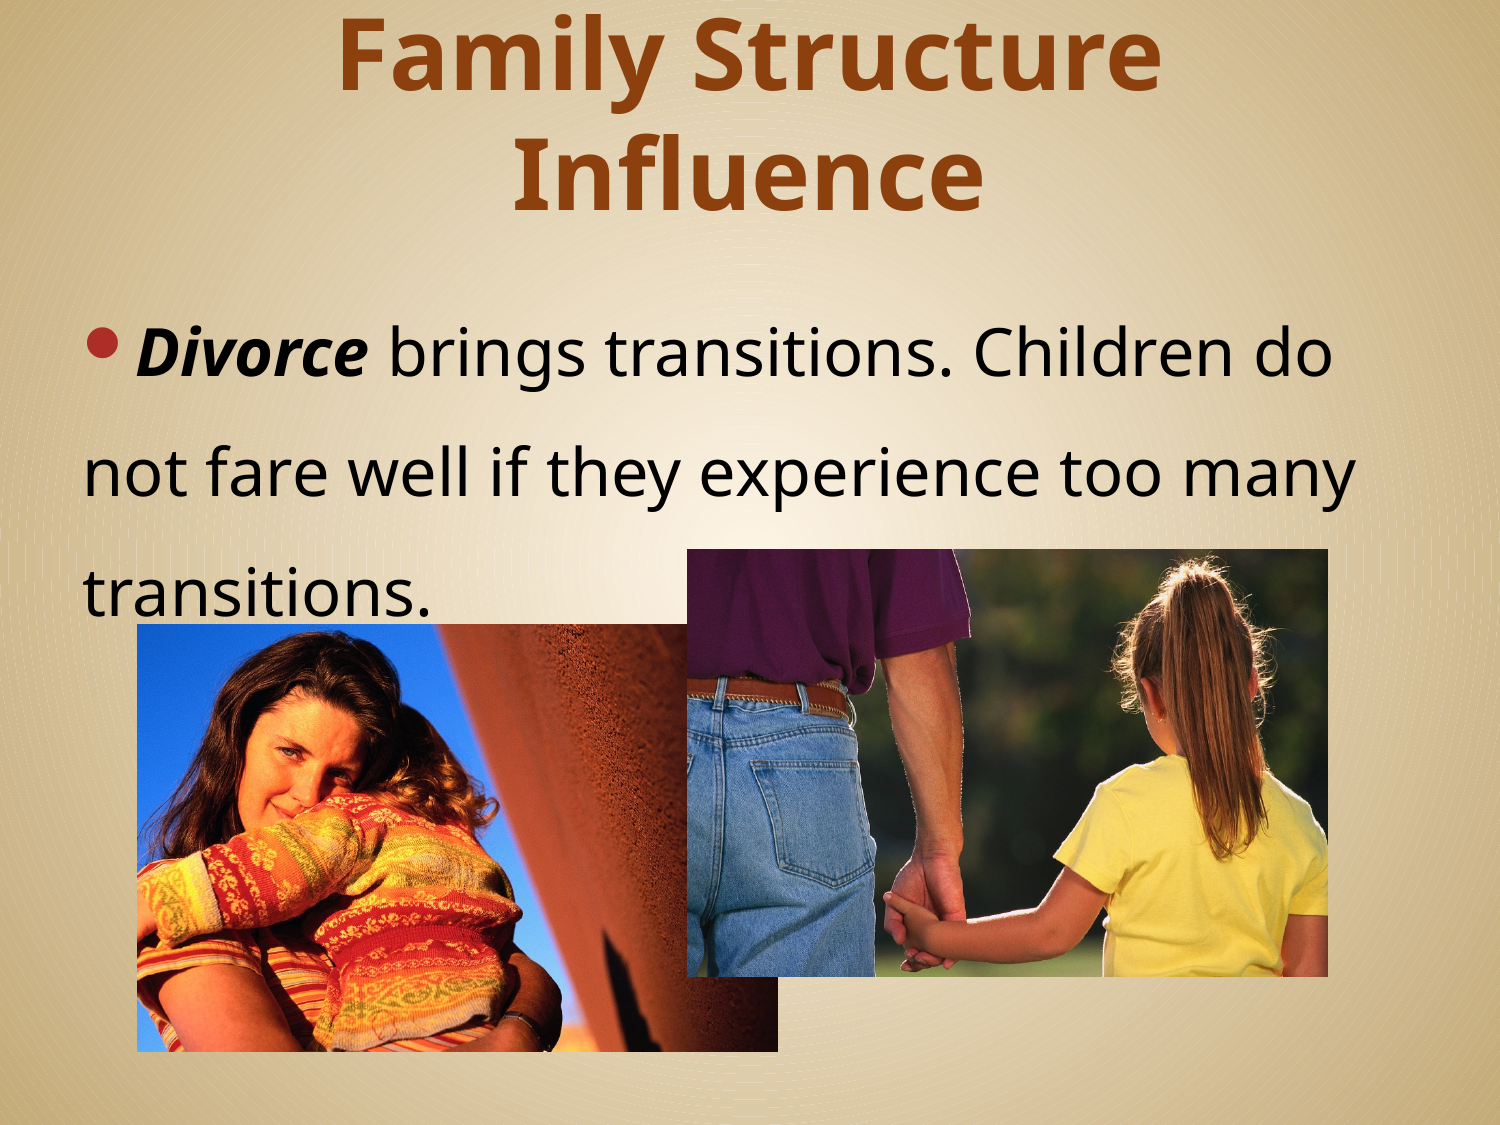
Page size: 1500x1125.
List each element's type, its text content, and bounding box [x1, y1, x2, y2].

list Divorce brings transitions. Children do not fare well if they experience too many transitions. [75, 262, 1425, 1005]
title Family Structure Influence [75, 50, 1425, 238]
picture [137, 549, 1328, 1052]
